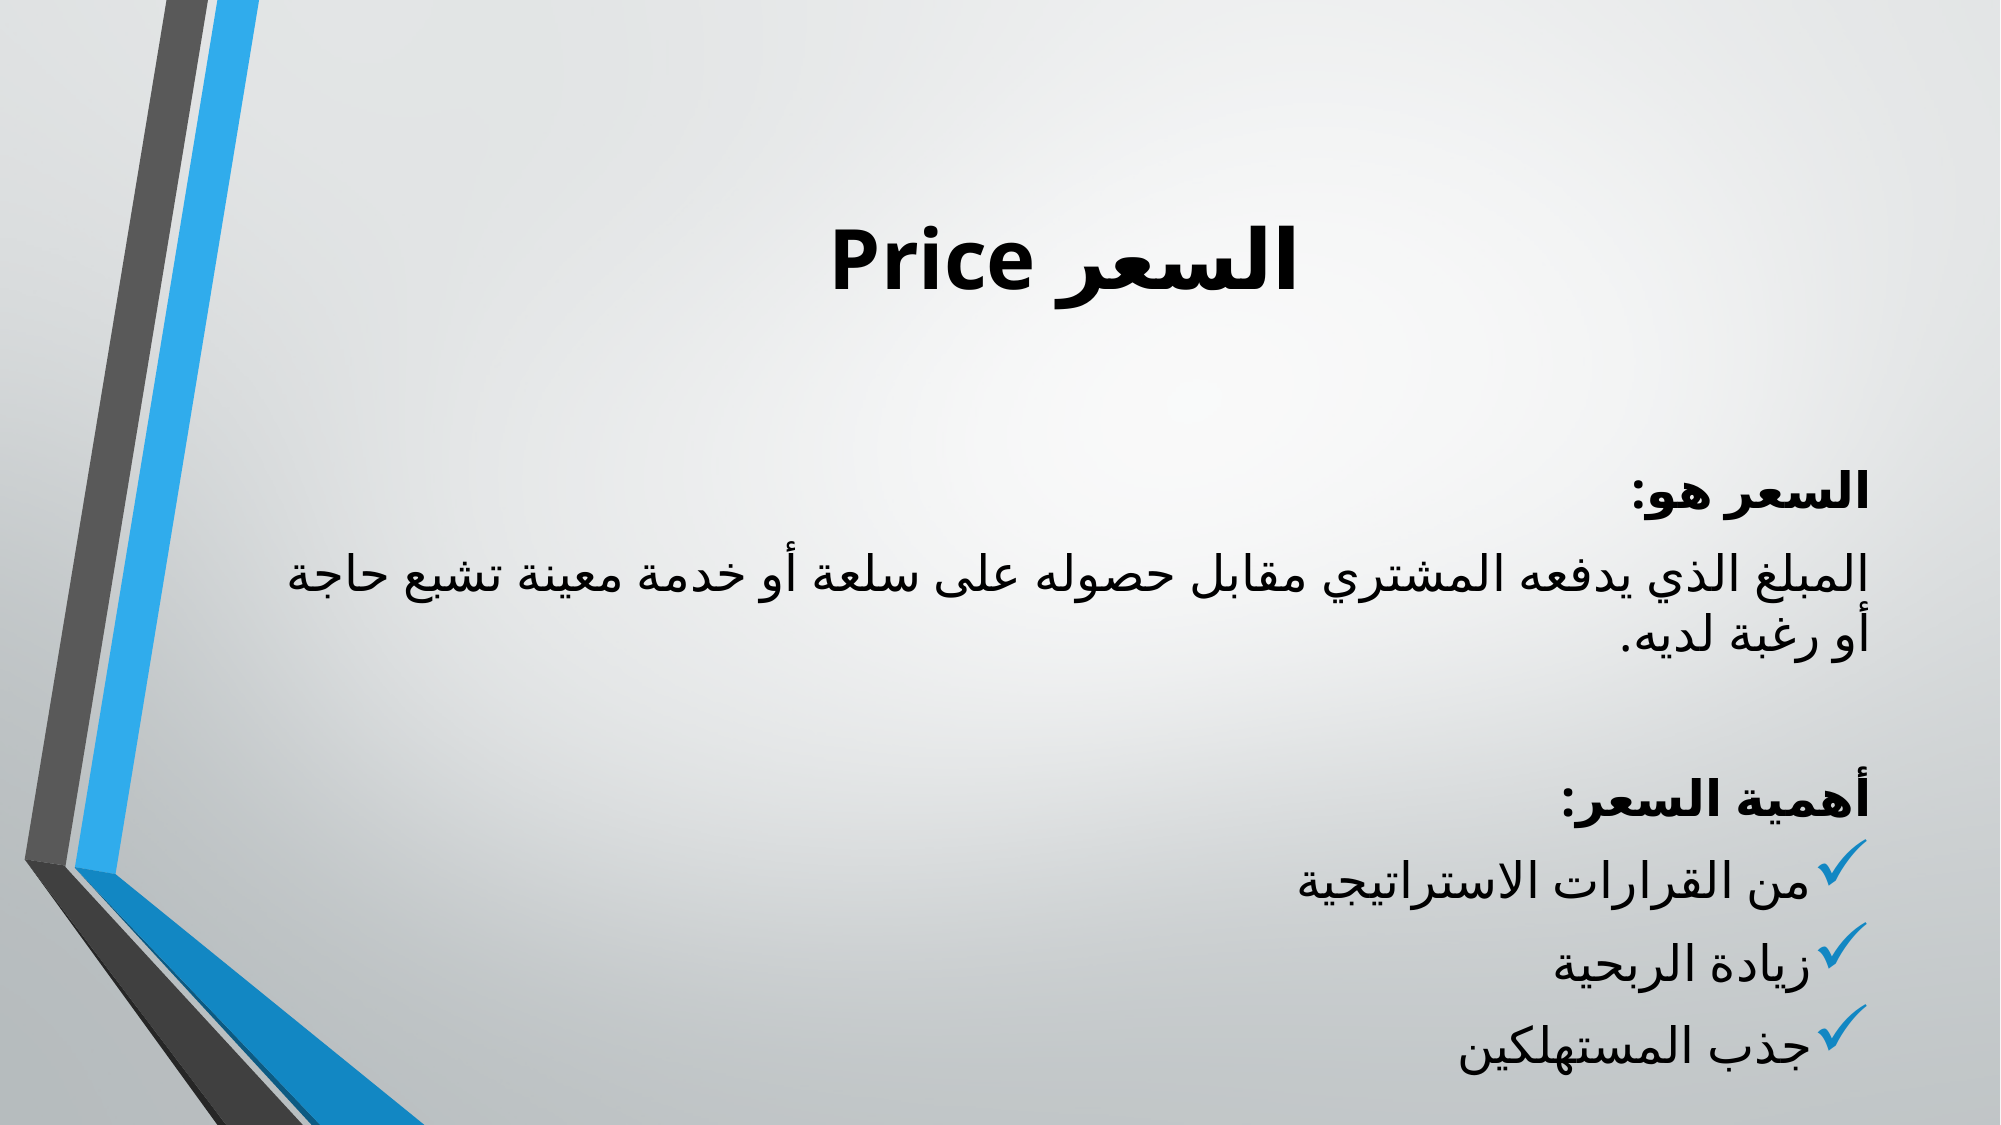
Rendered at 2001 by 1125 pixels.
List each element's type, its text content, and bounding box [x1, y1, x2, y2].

list السعر هو: المبلغ الذي يدفعه المشتري مقابل حصوله على سلعة أو خدمة معينة تشبع حاجة أو رغبة لديه. أهمية السعر: من القرارات الاستراتيجية زيادة الربحية جذب المستهلكين [243, 437, 1887, 1095]
title السعر Price [243, 112, 1887, 400]
